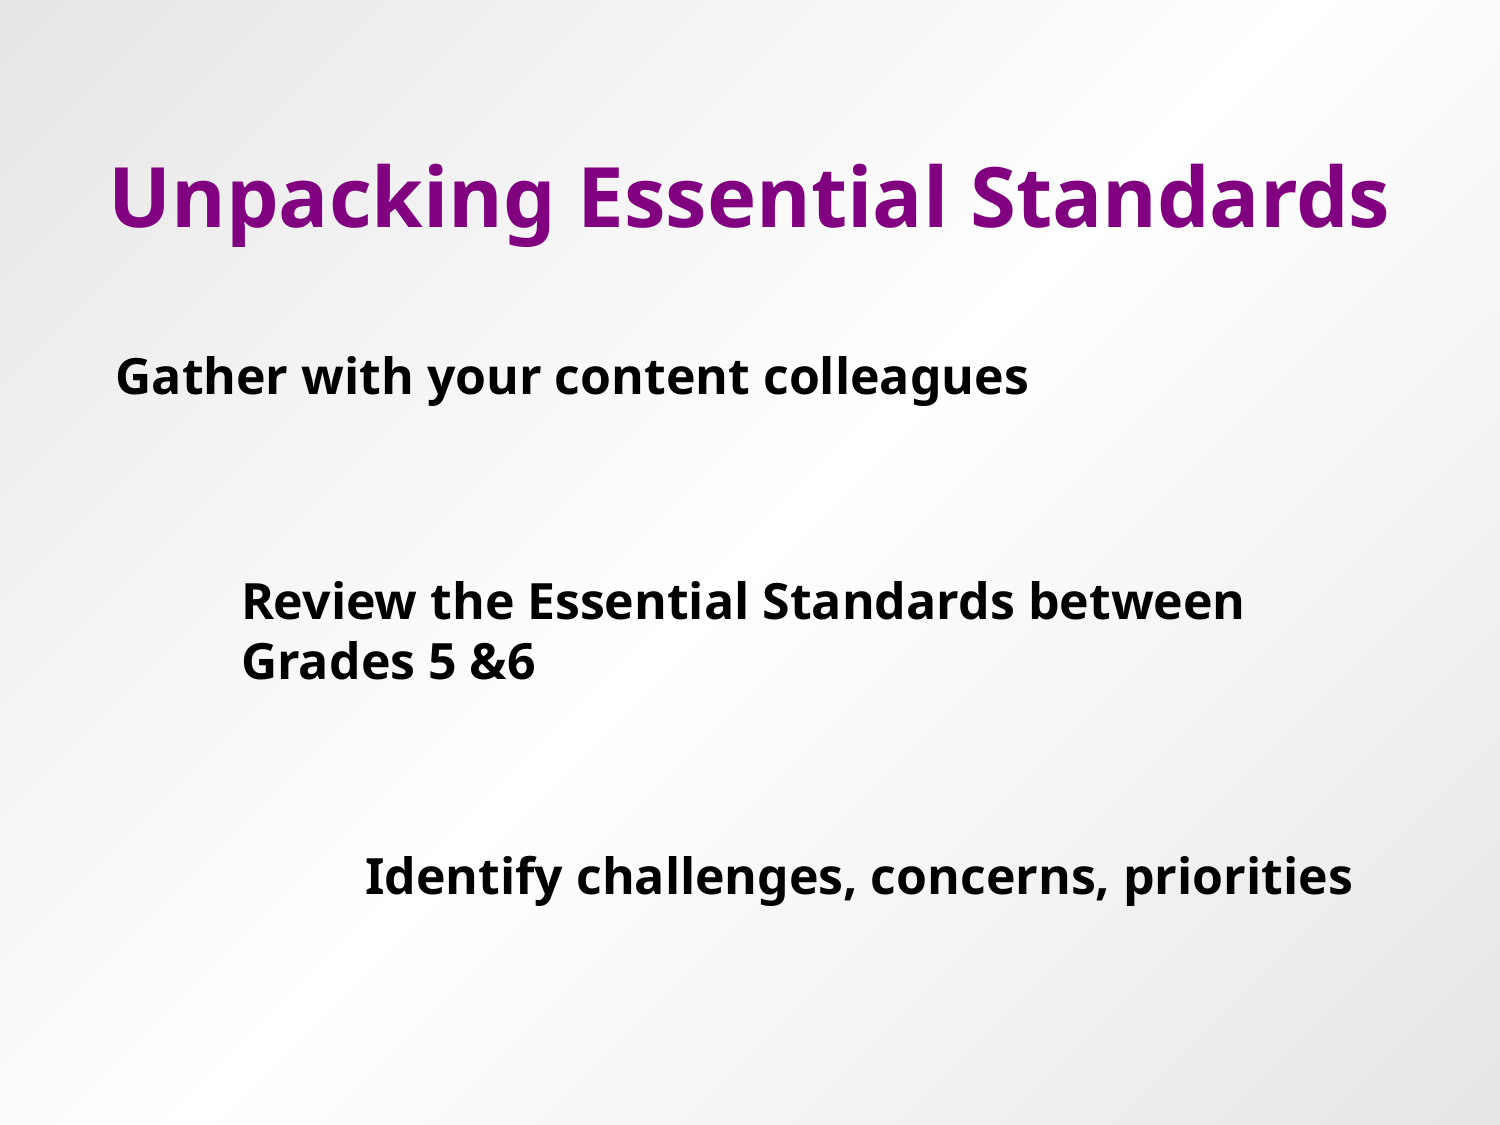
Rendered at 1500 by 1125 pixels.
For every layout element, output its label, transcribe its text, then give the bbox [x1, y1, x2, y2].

text_box Review the Essential Standards between Grades 5 &6 [226, 562, 1274, 698]
text_box Identify challenges, concerns, priorities [350, 837, 1382, 913]
text_box Gather with your content colleagues [100, 337, 1045, 413]
title Unpacking Essential Standards [0, 99, 1500, 288]
